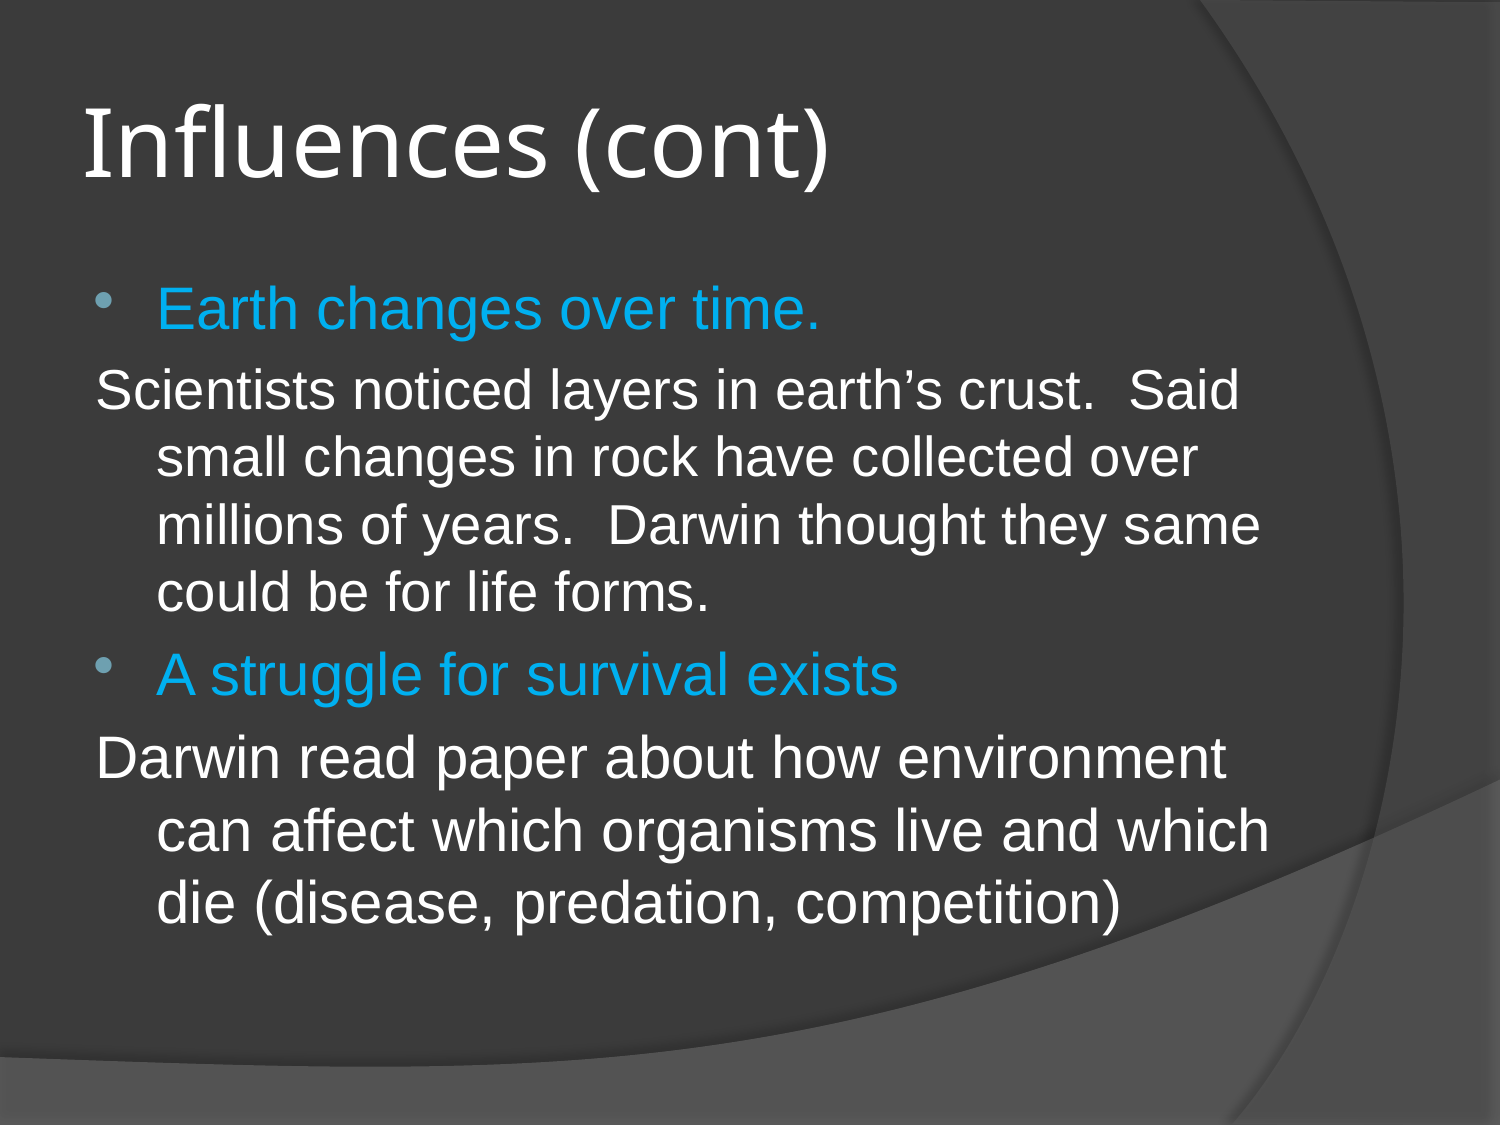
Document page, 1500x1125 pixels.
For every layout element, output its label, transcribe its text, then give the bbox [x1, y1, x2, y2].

list Earth changes over time. Scientists noticed layers in earth’s crust. Said small changes in rock have collected over millions of years. Darwin thought they same could be for life forms. A struggle for survival exists Darwin read paper about how environment can affect which organisms live and which die (disease, predation, competition) [75, 262, 1300, 1005]
title Influences (cont) [75, 45, 1300, 233]
